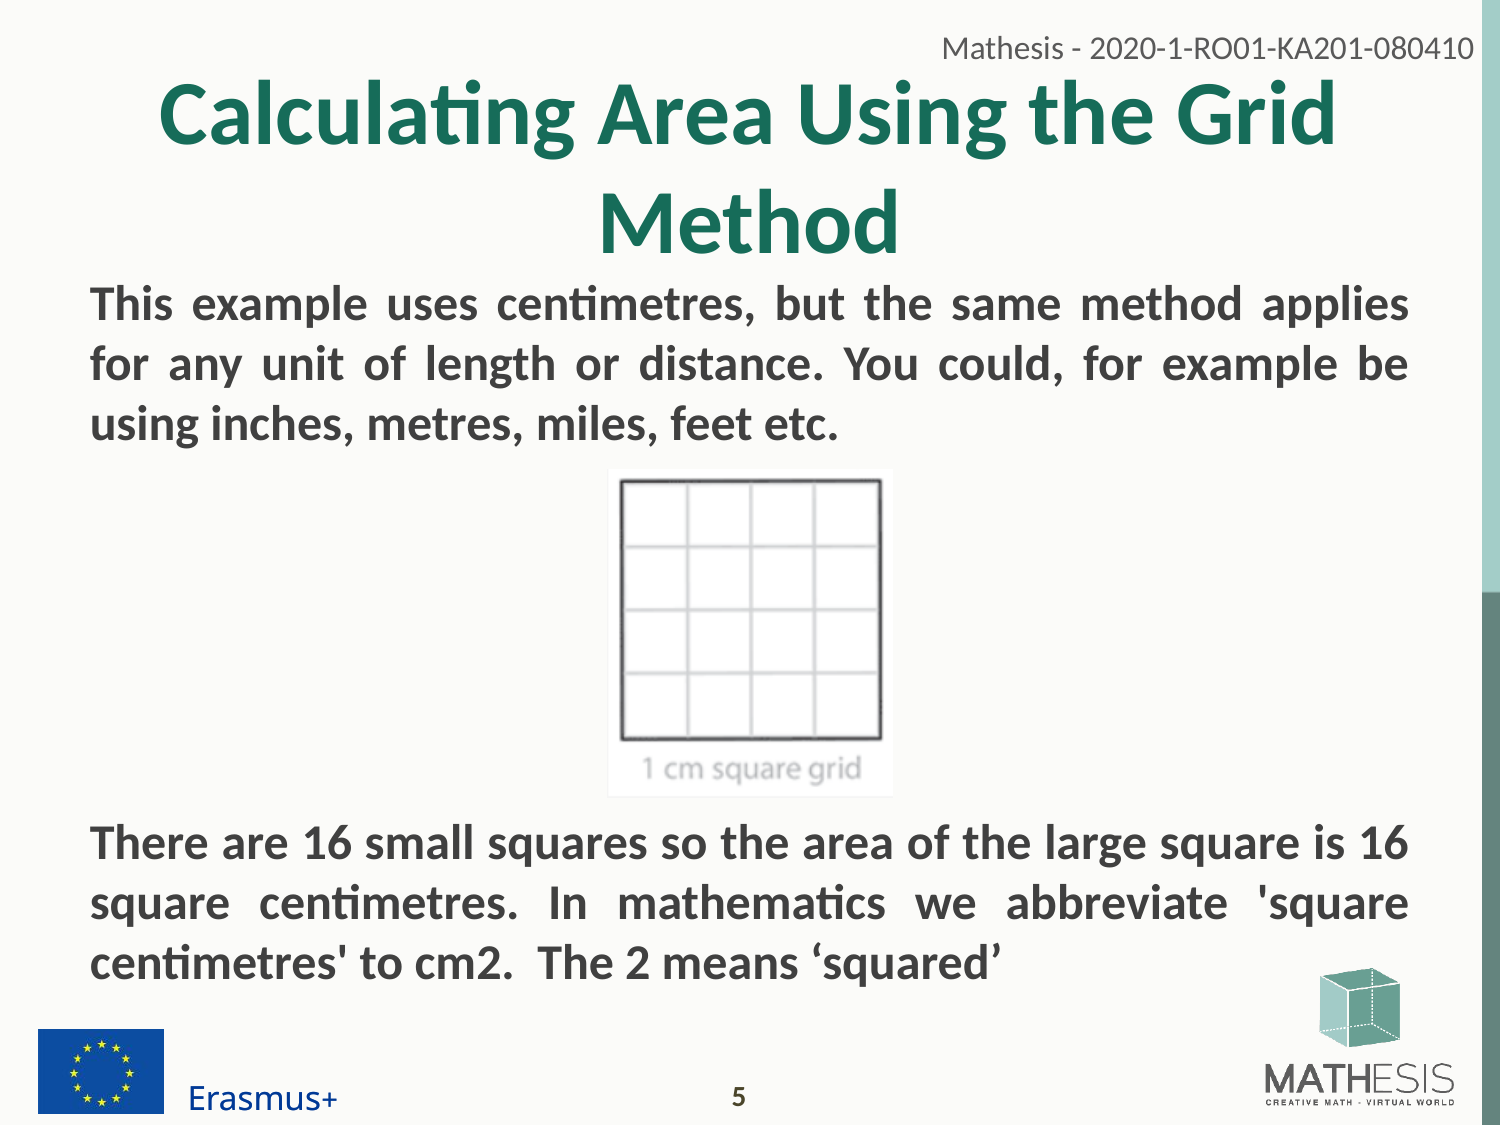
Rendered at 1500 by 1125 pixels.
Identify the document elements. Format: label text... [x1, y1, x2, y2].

title Calculating Area Using the Grid Method [75, 45, 1425, 233]
picture [606, 469, 894, 798]
picture [38, 1029, 164, 1114]
list This example uses centimetres, but the same method applies for any unit of length or distance. You could, for example be using inches, metres, miles, feet etc. There are 16 small squares so the area of the large square is 16 square centimetres. In mathematics we abbreviate 'square centimetres' to cm2. The 2 means ‘squared’ [75, 262, 1425, 1005]
